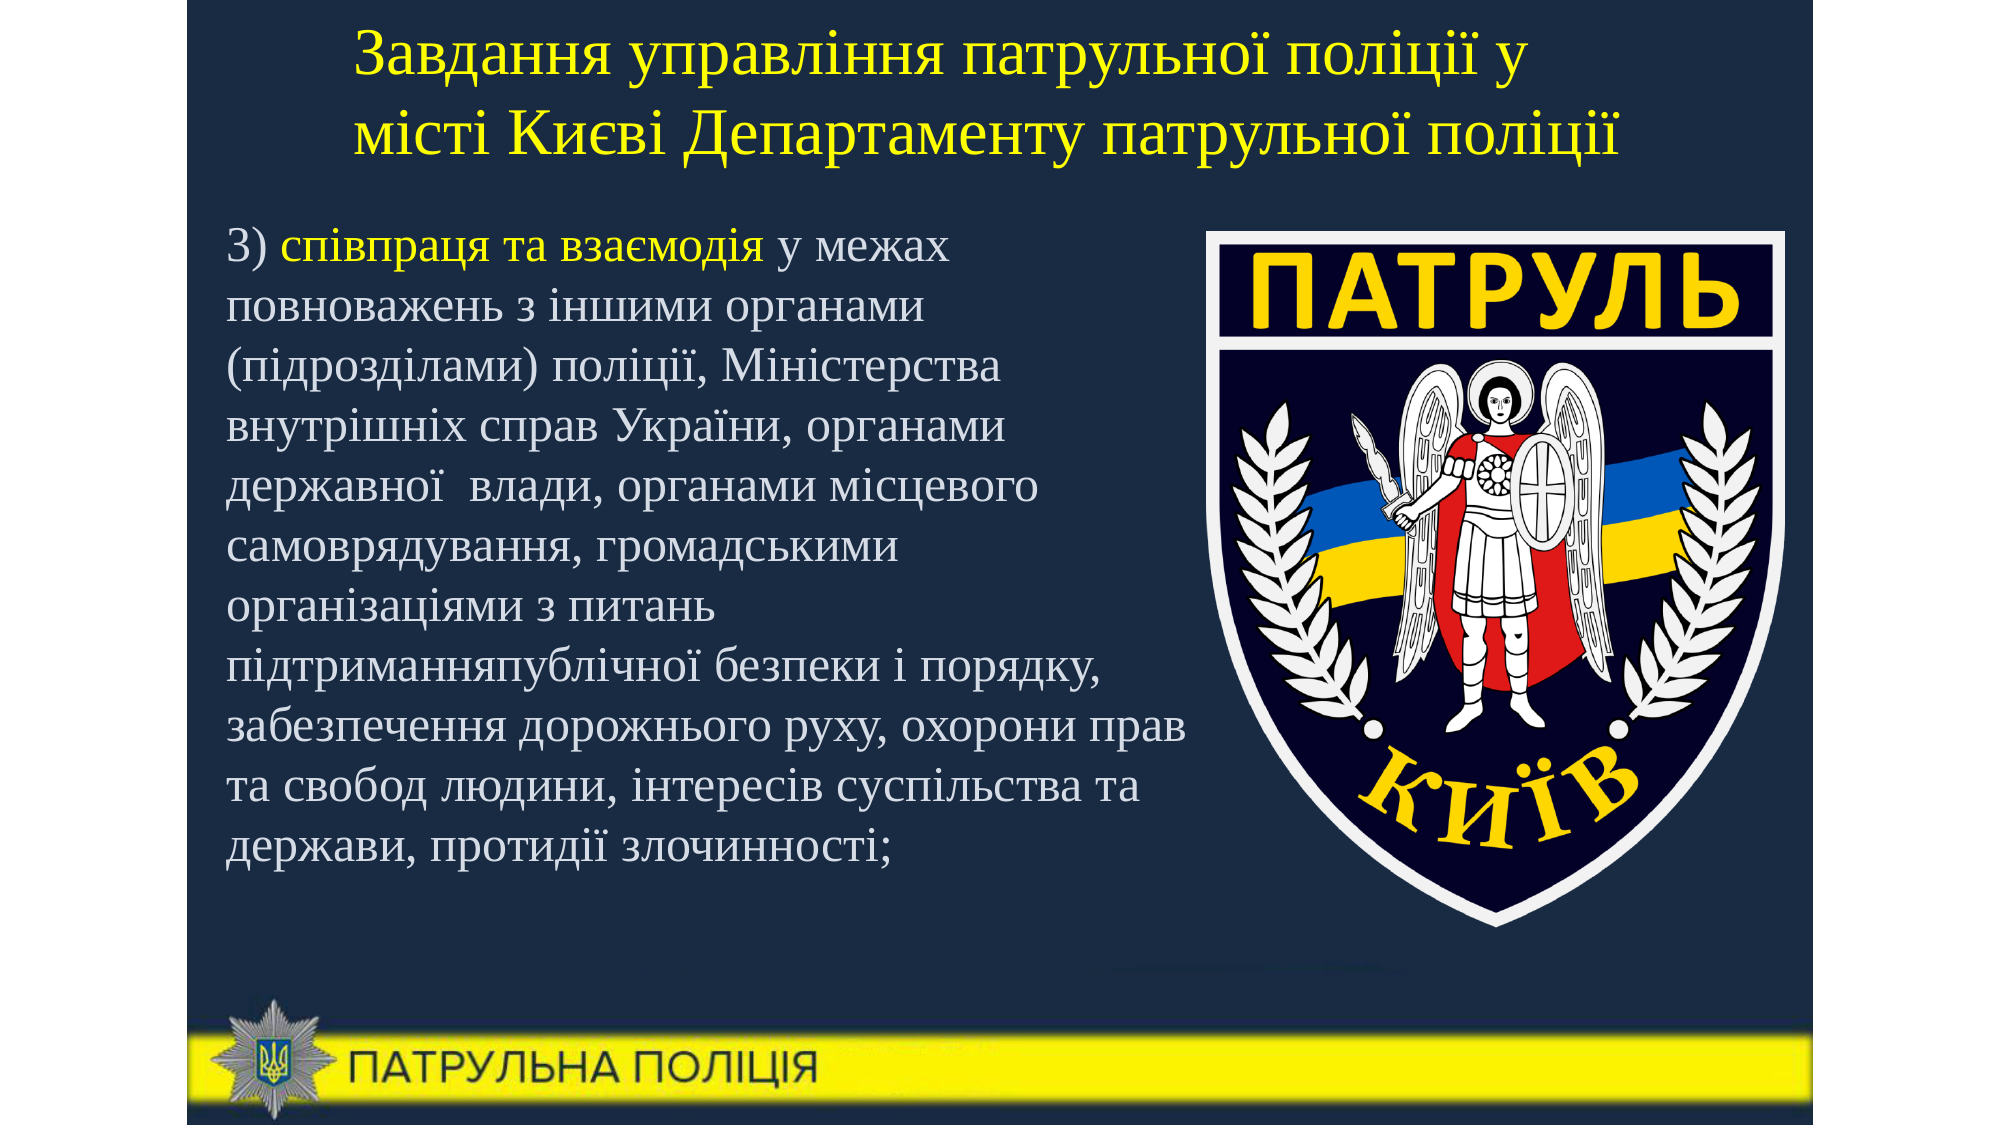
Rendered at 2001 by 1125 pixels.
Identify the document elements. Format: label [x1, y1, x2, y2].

picture [187, 0, 1813, 1125]
